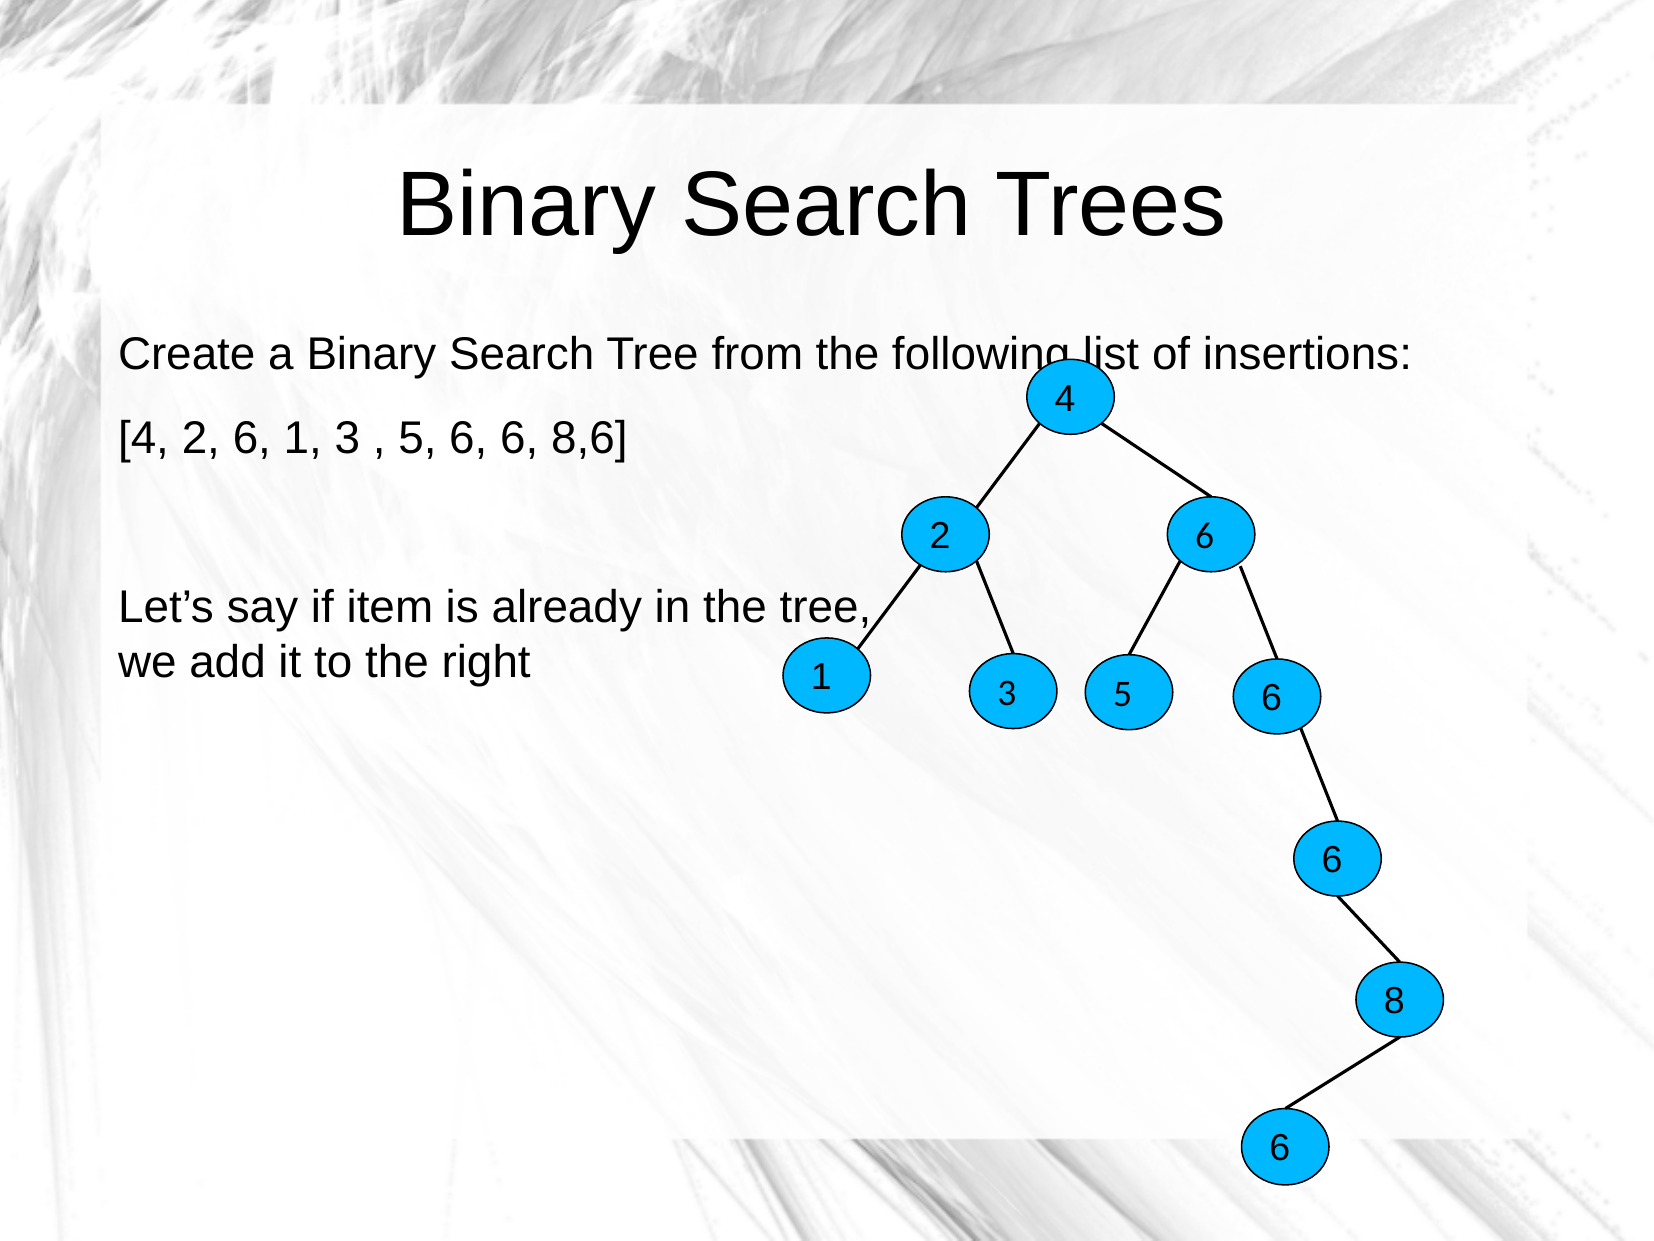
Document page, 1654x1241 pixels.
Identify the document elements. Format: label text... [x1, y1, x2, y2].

text_box 8 [1355, 962, 1444, 1037]
text_box 6 [1241, 1108, 1330, 1185]
list Create a Binary Search Tree from the following list of insertions: [4, 2, 6, 1, 3 , 5, 6, 6, 8,6] Let’s say if item is already in the tree, we add it to the right [118, 319, 1571, 1109]
text_box 6 [1293, 821, 1382, 896]
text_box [1300, 728, 1338, 822]
title Binary Search Trees [118, 93, 1506, 299]
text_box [1285, 1037, 1400, 1109]
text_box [1337, 896, 1400, 963]
picture [0, 0, 1654, 1241]
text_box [782, 359, 1321, 734]
